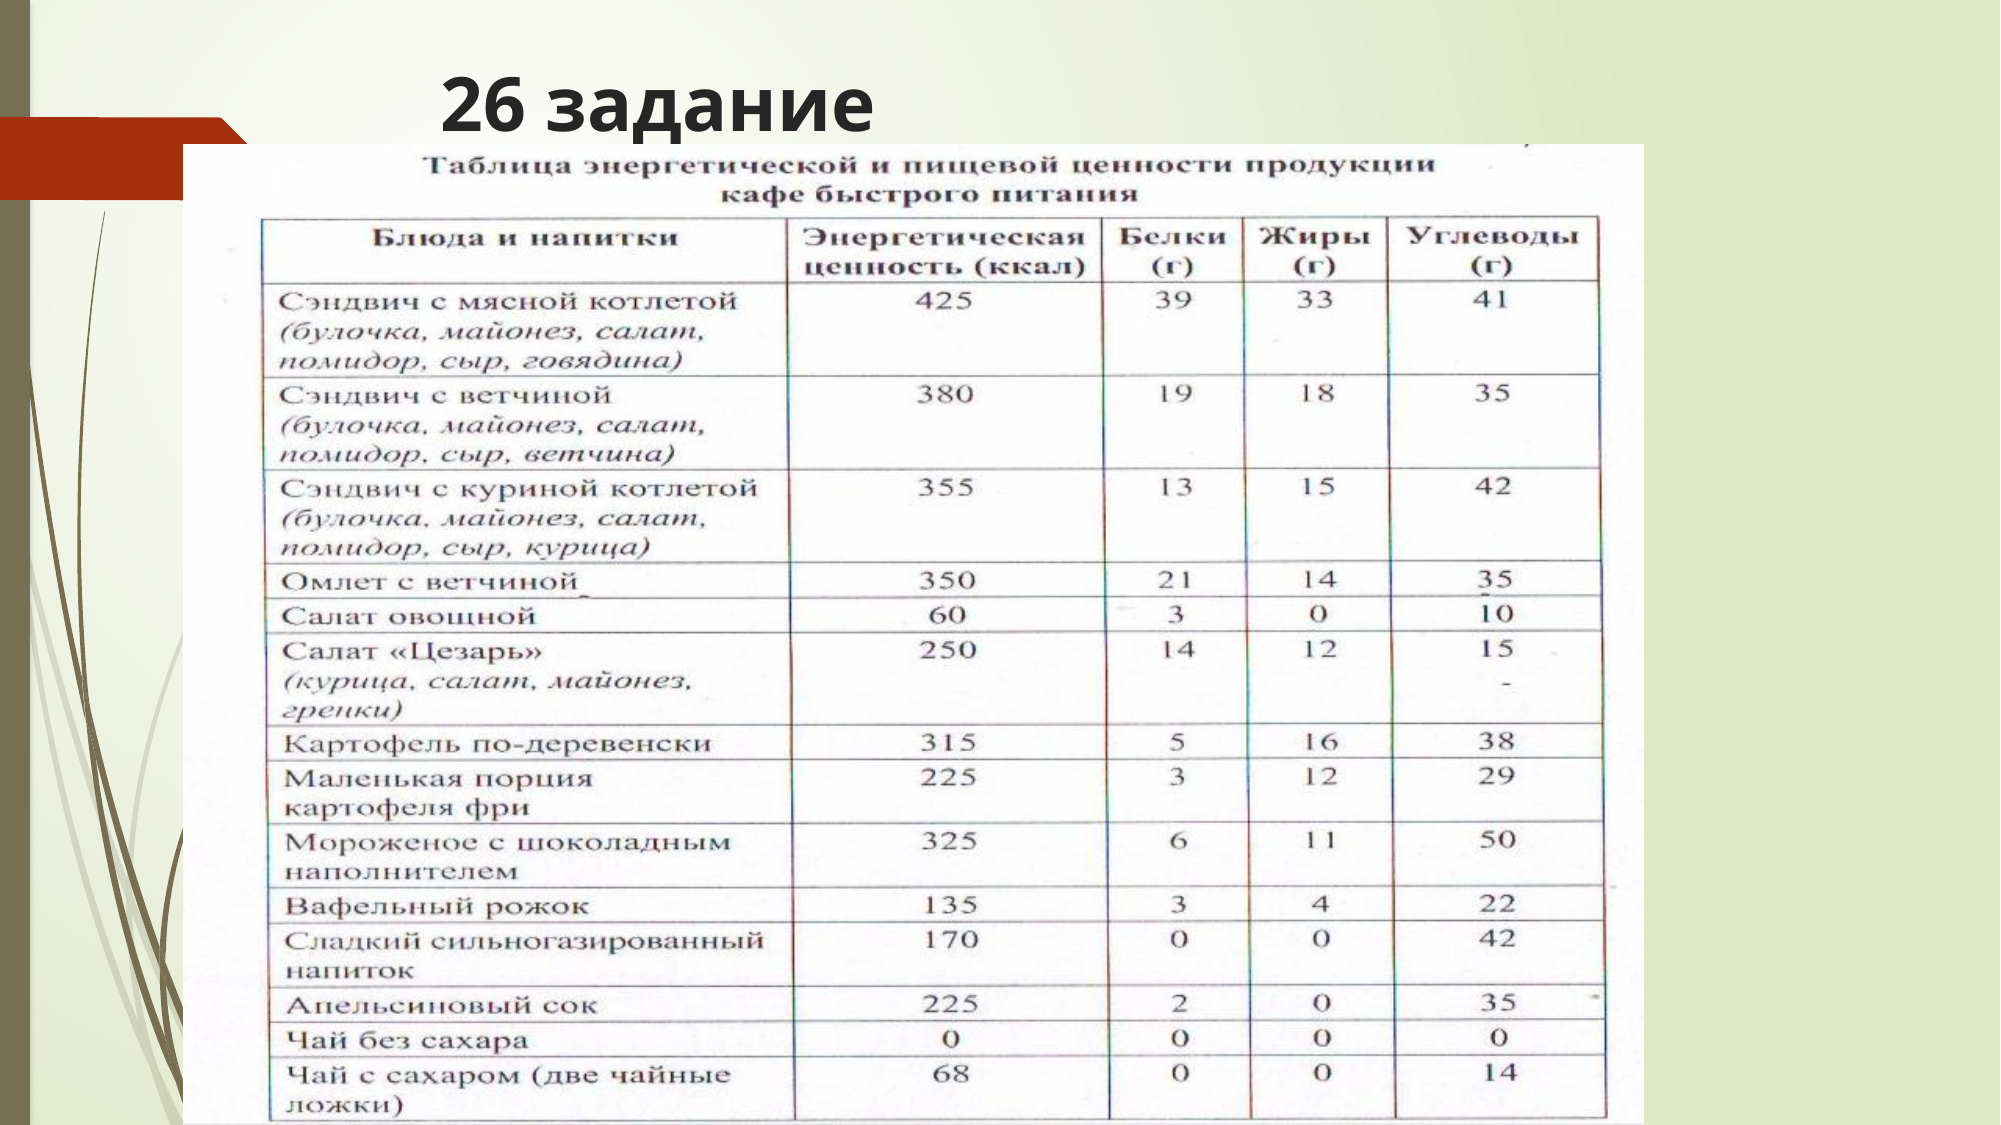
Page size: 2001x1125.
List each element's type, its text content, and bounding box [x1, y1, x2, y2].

title 26 задание [425, 48, 909, 144]
picture [183, 144, 1644, 1125]
